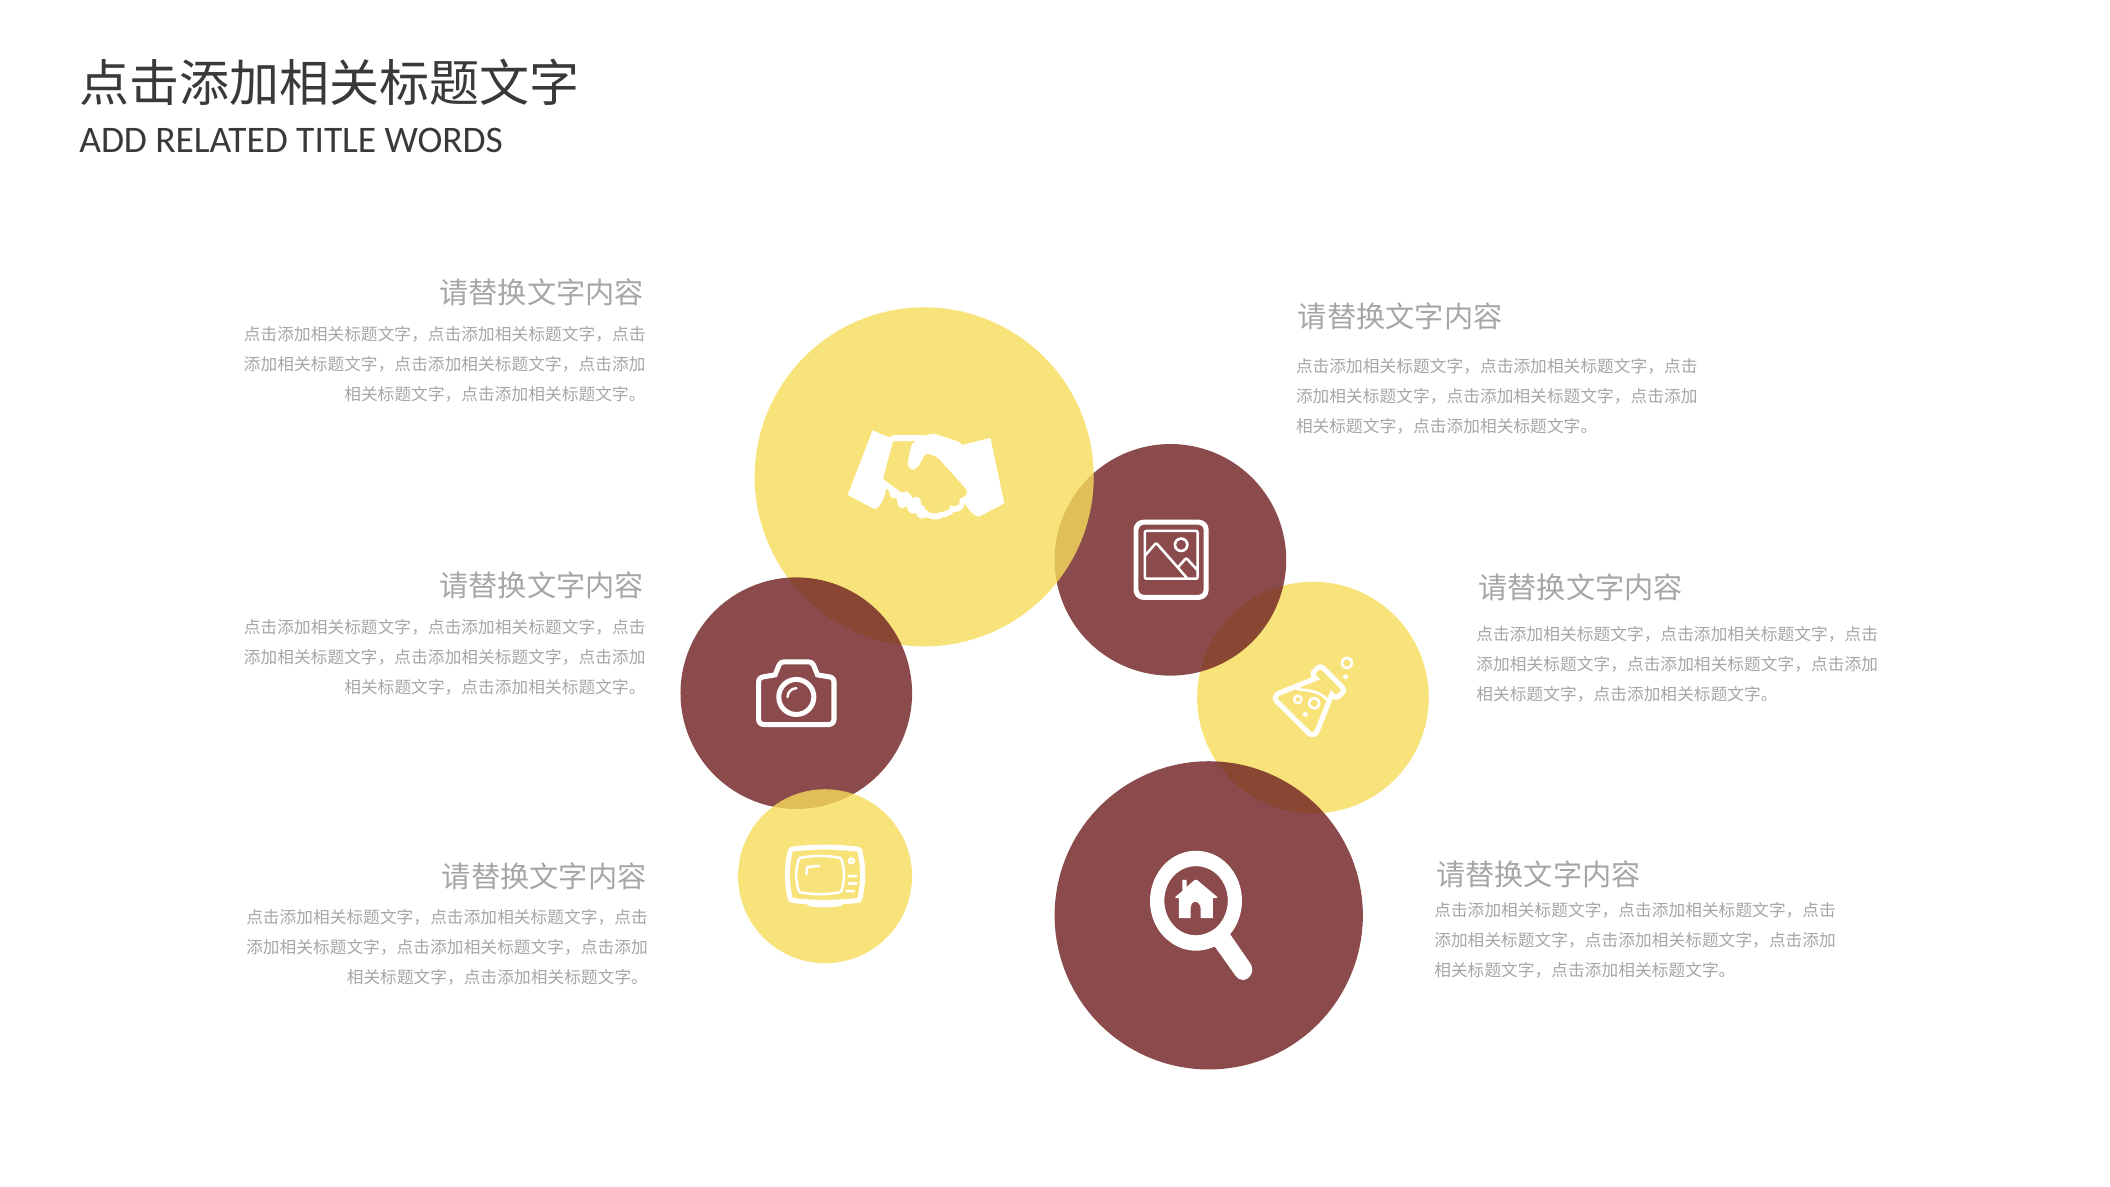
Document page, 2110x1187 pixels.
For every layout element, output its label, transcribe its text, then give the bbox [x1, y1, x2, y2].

text_box 请替换文字内容 [1282, 283, 1681, 341]
text_box 请替换文字内容 [261, 259, 661, 318]
text_box 点击添加相关标题文字 [63, 43, 596, 120]
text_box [680, 577, 913, 809]
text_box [1054, 444, 1287, 676]
text_box 点击添加相关标题文字，点击添加相关标题文字，点击添加相关标题文字，点击添加相关标题文字，点击添加相关标题文字，点击添加相关标题文字。 [1420, 883, 1856, 988]
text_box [738, 789, 913, 964]
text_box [1054, 761, 1363, 1070]
text_box 请替换文字内容 [261, 552, 661, 611]
text_box ADD RELATED TITLE WORDS [63, 107, 520, 169]
text_box 点击添加相关标题文字，点击添加相关标题文字，点击添加相关标题文字，点击添加相关标题文字，点击添加相关标题文字，点击添加相关标题文字。 [1462, 606, 1898, 711]
text_box 请替换文字内容 [263, 843, 663, 901]
text_box 点击添加相关标题文字，点击添加相关标题文字，点击添加相关标题文字，点击添加相关标题文字，点击添加相关标题文字，点击添加相关标题文字。 [224, 306, 660, 411]
text_box 点击添加相关标题文字，点击添加相关标题文字，点击添加相关标题文字，点击添加相关标题文字，点击添加相关标题文字，点击添加相关标题文字。 [1281, 338, 1717, 443]
text_box 点击添加相关标题文字，点击添加相关标题文字，点击添加相关标题文字，点击添加相关标题文字，点击添加相关标题文字，点击添加相关标题文字。 [224, 599, 660, 704]
text_box 请替换文字内容 [1462, 554, 1862, 613]
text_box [754, 307, 1094, 647]
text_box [1197, 581, 1429, 814]
text_box 点击添加相关标题文字，点击添加相关标题文字，点击添加相关标题文字，点击添加相关标题文字，点击添加相关标题文字，点击添加相关标题文字。 [227, 890, 663, 995]
text_box 请替换文字内容 [1420, 841, 1819, 899]
